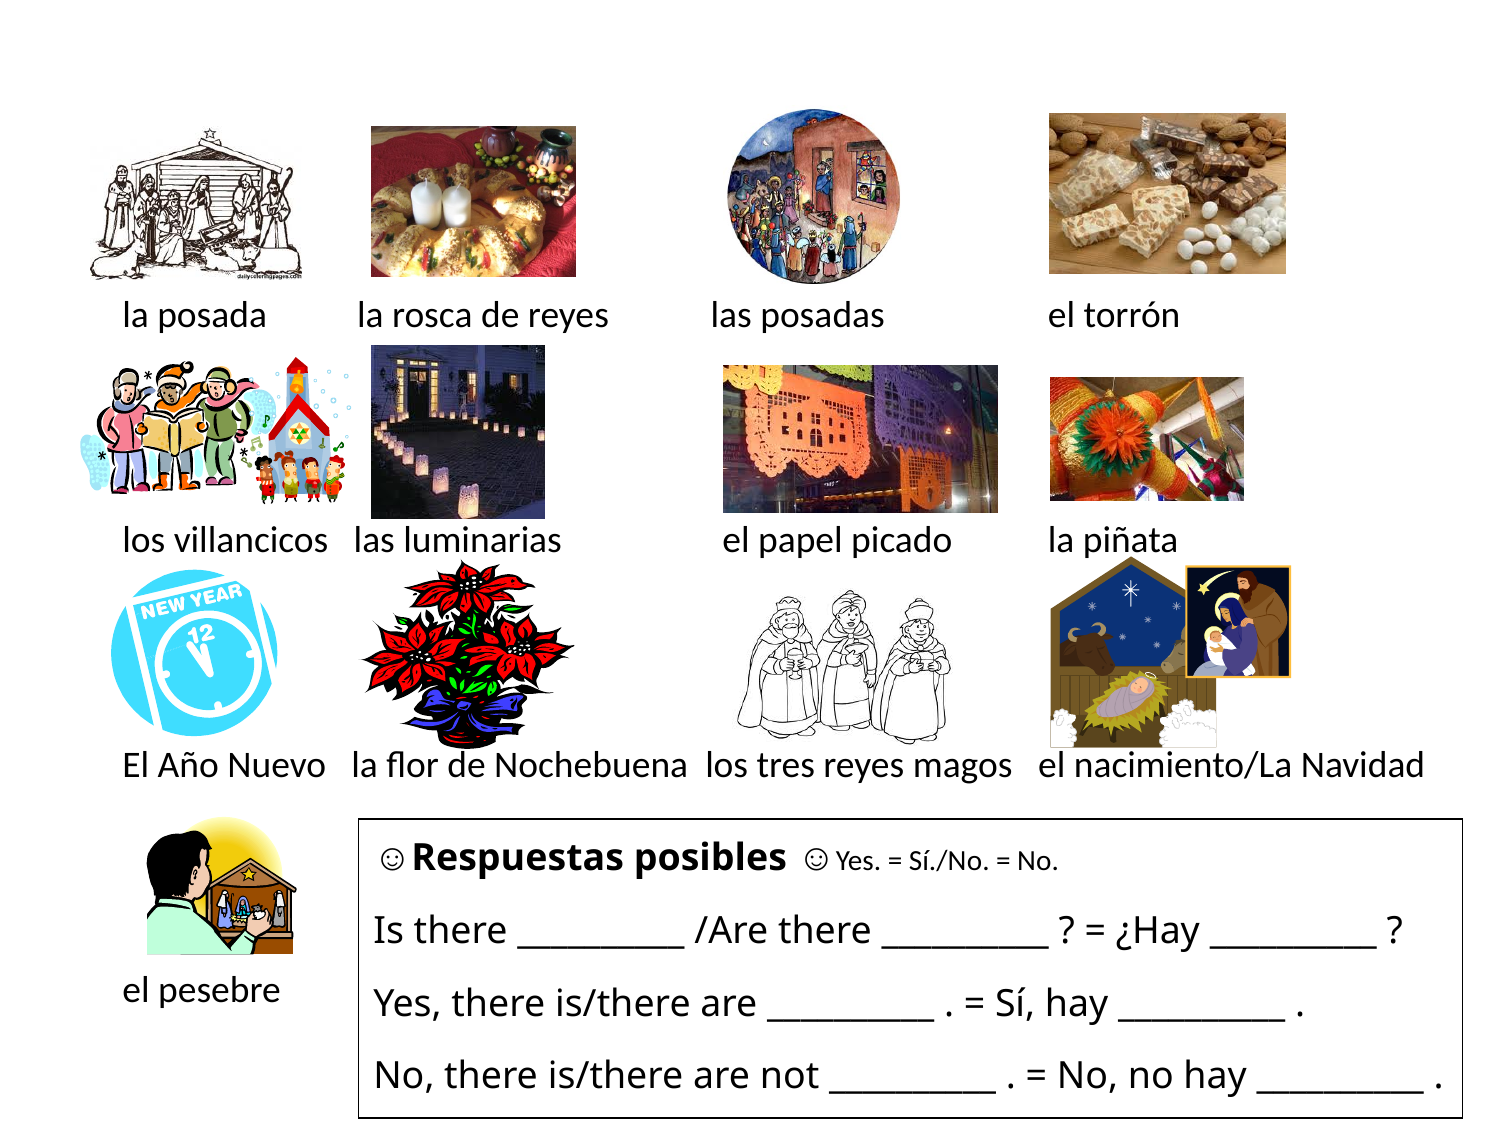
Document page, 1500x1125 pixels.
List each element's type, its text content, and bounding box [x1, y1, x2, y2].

picture [146, 816, 297, 955]
picture [723, 364, 998, 514]
picture [732, 587, 954, 746]
picture [358, 558, 576, 751]
picture [371, 125, 576, 277]
picture [80, 356, 353, 506]
picture [1049, 555, 1292, 749]
picture [1049, 113, 1286, 274]
text_box ☺Respuestas posibles ☺Yes. = Sí./No. = No. Is there __________ /Are there __________ ? = ¿Hay __________ ? Yes, there is/there are __________ . = Sí, hay __________ . No, there is/there are not __________ . = No, no hay __________ . [358, 819, 1463, 1118]
picture [110, 569, 278, 737]
text_box la posada la rosca de reyes las posadas el torrón los villancicos las luminarias el papel picado la piñata El Año Nuevo la flor de Nochebuena los tres reyes magos el nacimiento/La Navidad el pesebre [0, 12, 1450, 1107]
picture [1050, 377, 1244, 501]
picture [371, 345, 545, 519]
picture [723, 105, 903, 285]
picture [90, 119, 302, 281]
